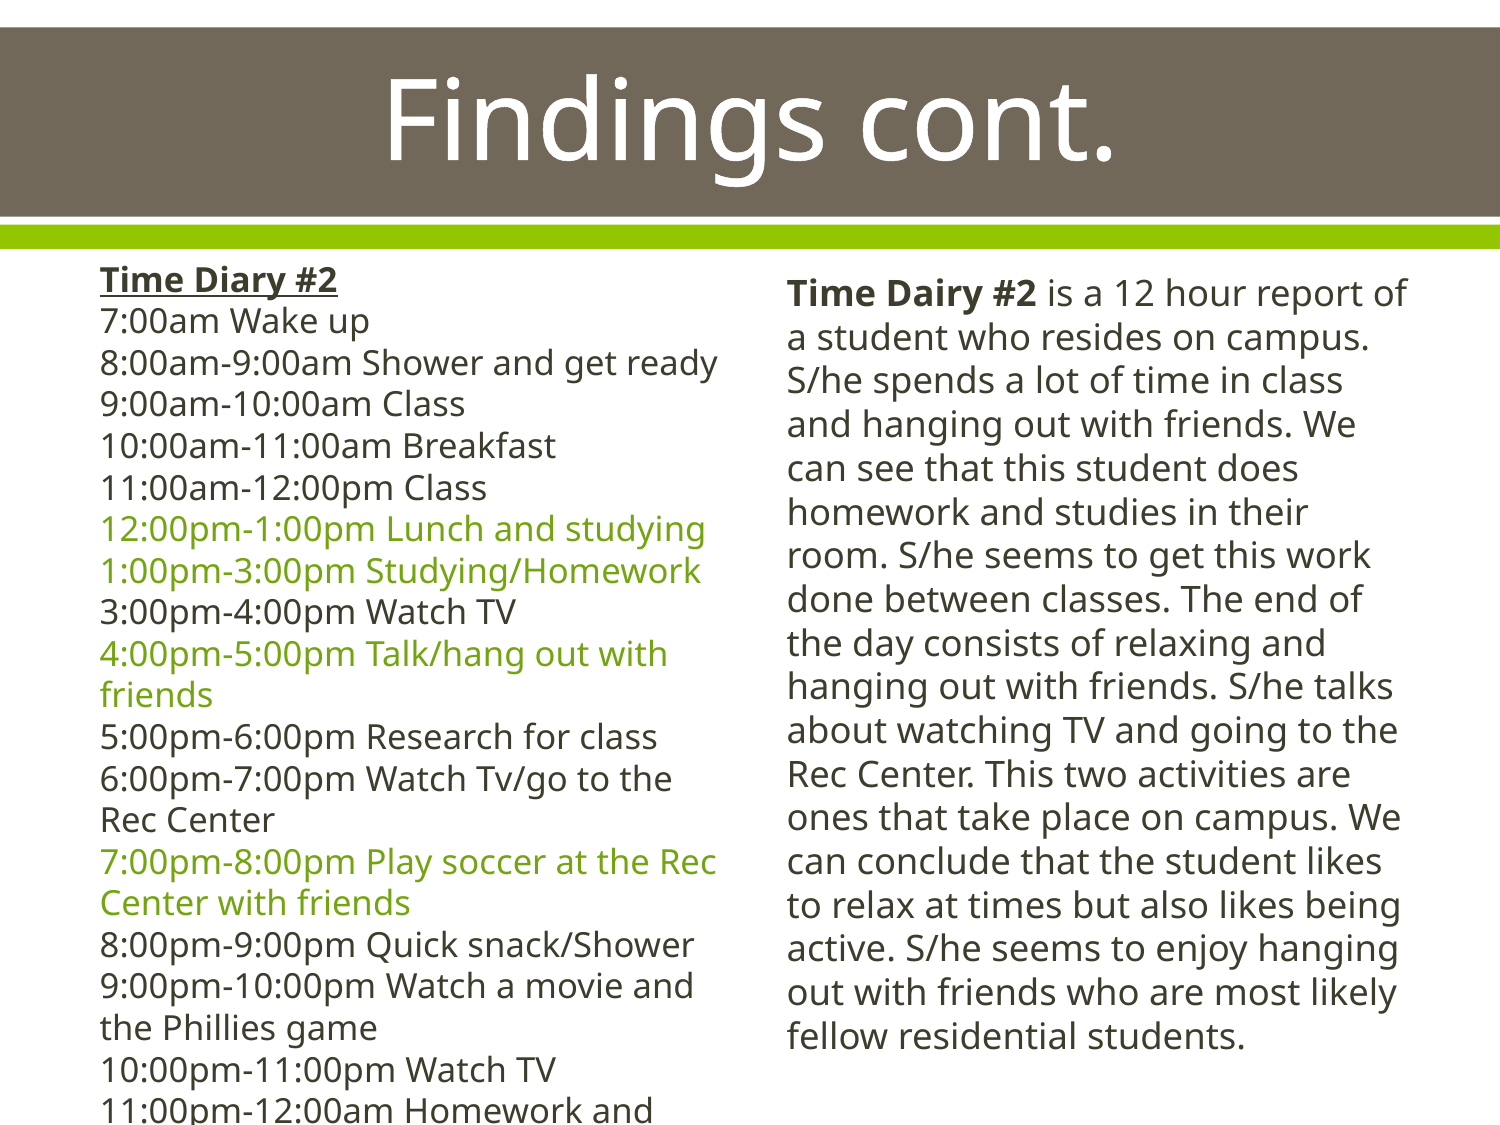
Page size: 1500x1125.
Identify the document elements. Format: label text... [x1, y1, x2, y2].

title Findings cont. [75, 0, 1425, 230]
list Time Diary #2 7:00am Wake up 8:00am-9:00am Shower and get ready 9:00am-10:00am Class 10:00am-11:00am Breakfast 11:00am-12:00pm Class 12:00pm-1:00pm Lunch and studying 1:00pm-3:00pm Studying/Homework 3:00pm-4:00pm Watch TV 4:00pm-5:00pm Talk/hang out with friends 5:00pm-6:00pm Research for class 6:00pm-7:00pm Watch Tv/go to the Rec Center 7:00pm-8:00pm Play soccer at the Rec Center with friends 8:00pm-9:00pm Quick snack/Shower 9:00pm-10:00pm Watch a movie and the Phillies game 10:00pm-11:00pm Watch TV 11:00pm-12:00am Homework and sleep﻿ [75, 249, 738, 1125]
list Time Dairy #2 is a 12 hour report of a student who resides on campus. S/he spends a lot of time in class and hanging out with friends. We can see that this student does homework and studies in their room. S/he seems to get this work done between classes. The end of the day consists of relaxing and hanging out with friends. S/he talks about watching TV and going to the Rec Center. This two activities are ones that take place on campus. We can conclude that the student likes to relax at times but also likes being active. S/he seems to enjoy hanging out with friends who are most likely fellow residential students. [762, 262, 1425, 1100]
